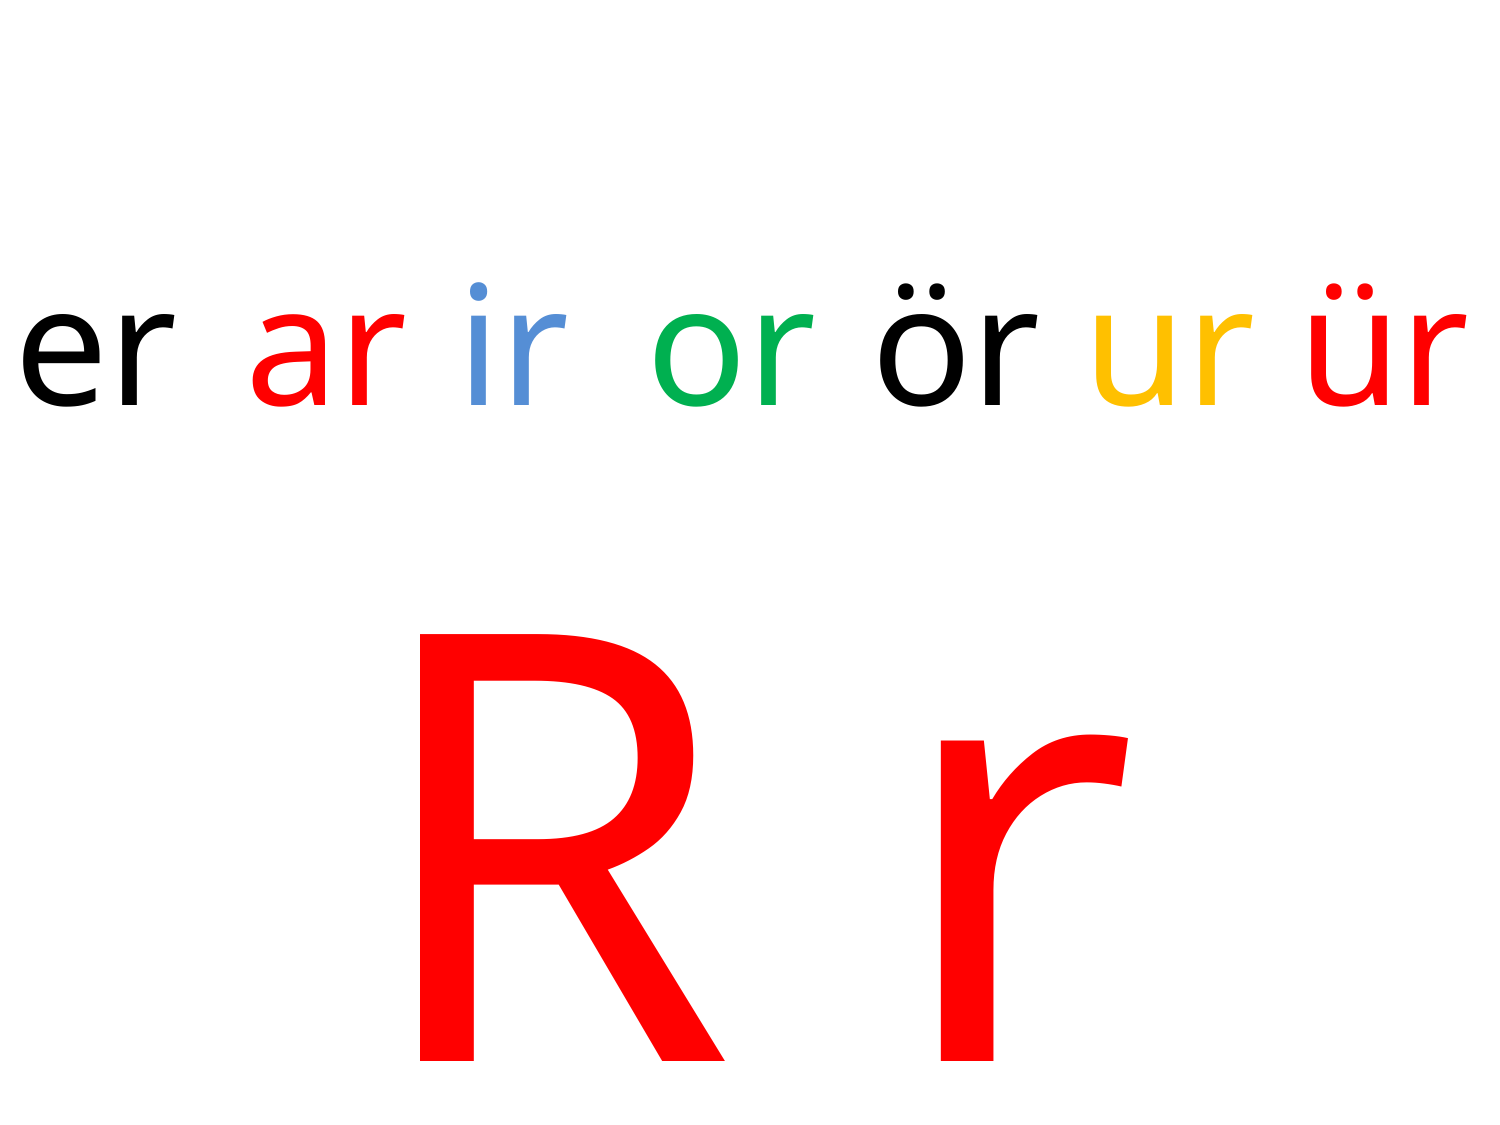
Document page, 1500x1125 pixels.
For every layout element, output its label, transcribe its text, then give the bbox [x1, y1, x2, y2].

text_box er [0, 231, 230, 447]
text_box ur [1068, 231, 1282, 447]
text_box ür [1283, 231, 1500, 447]
text_box ör [856, 231, 1068, 447]
text_box ir [442, 231, 631, 447]
text_box R r [0, 456, 1500, 1125]
text_box or [631, 231, 856, 447]
text_box ar [230, 231, 555, 456]
